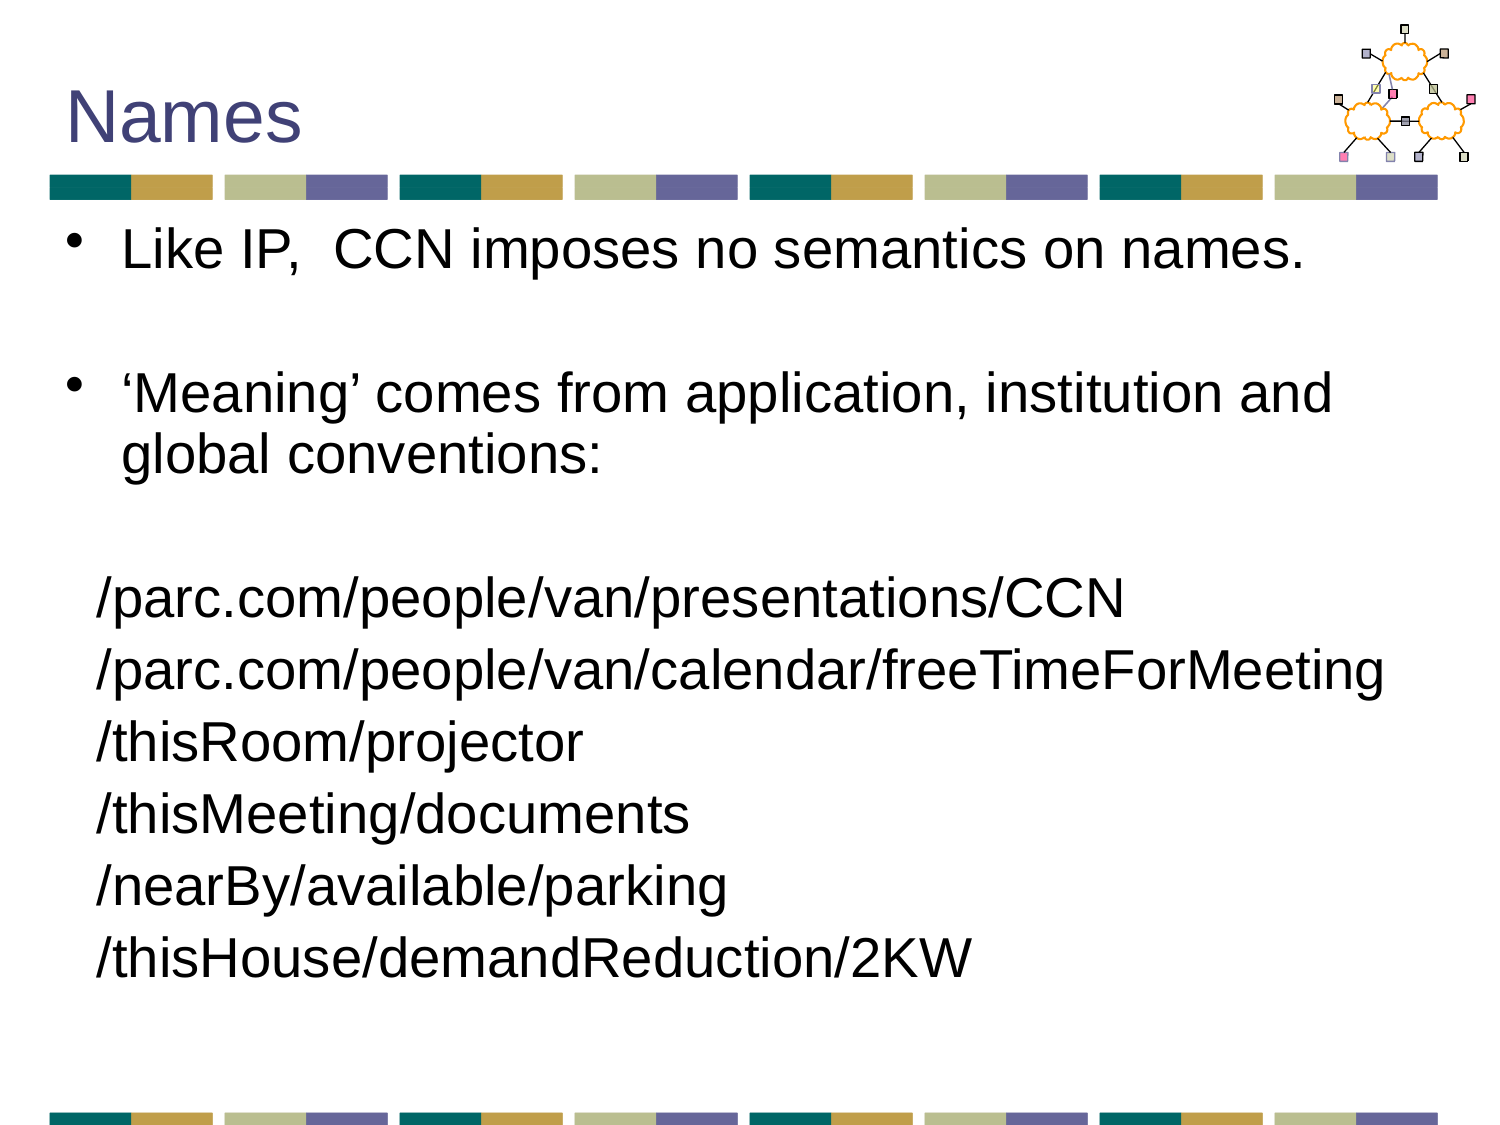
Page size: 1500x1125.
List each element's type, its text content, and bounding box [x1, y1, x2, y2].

list Like IP, CCN imposes no semantics on names. ‘Meaning’ comes from application, institution and global conventions: /parc.com/people/van/presentations/CCN /parc.com/people/van/calendar/freeTimeForMeeting /thisRoom/projector /thisMeeting/documents /nearBy/available/parking /thisHouse/demandReduction/2KW [50, 212, 1438, 1050]
title Names [50, 62, 1438, 163]
